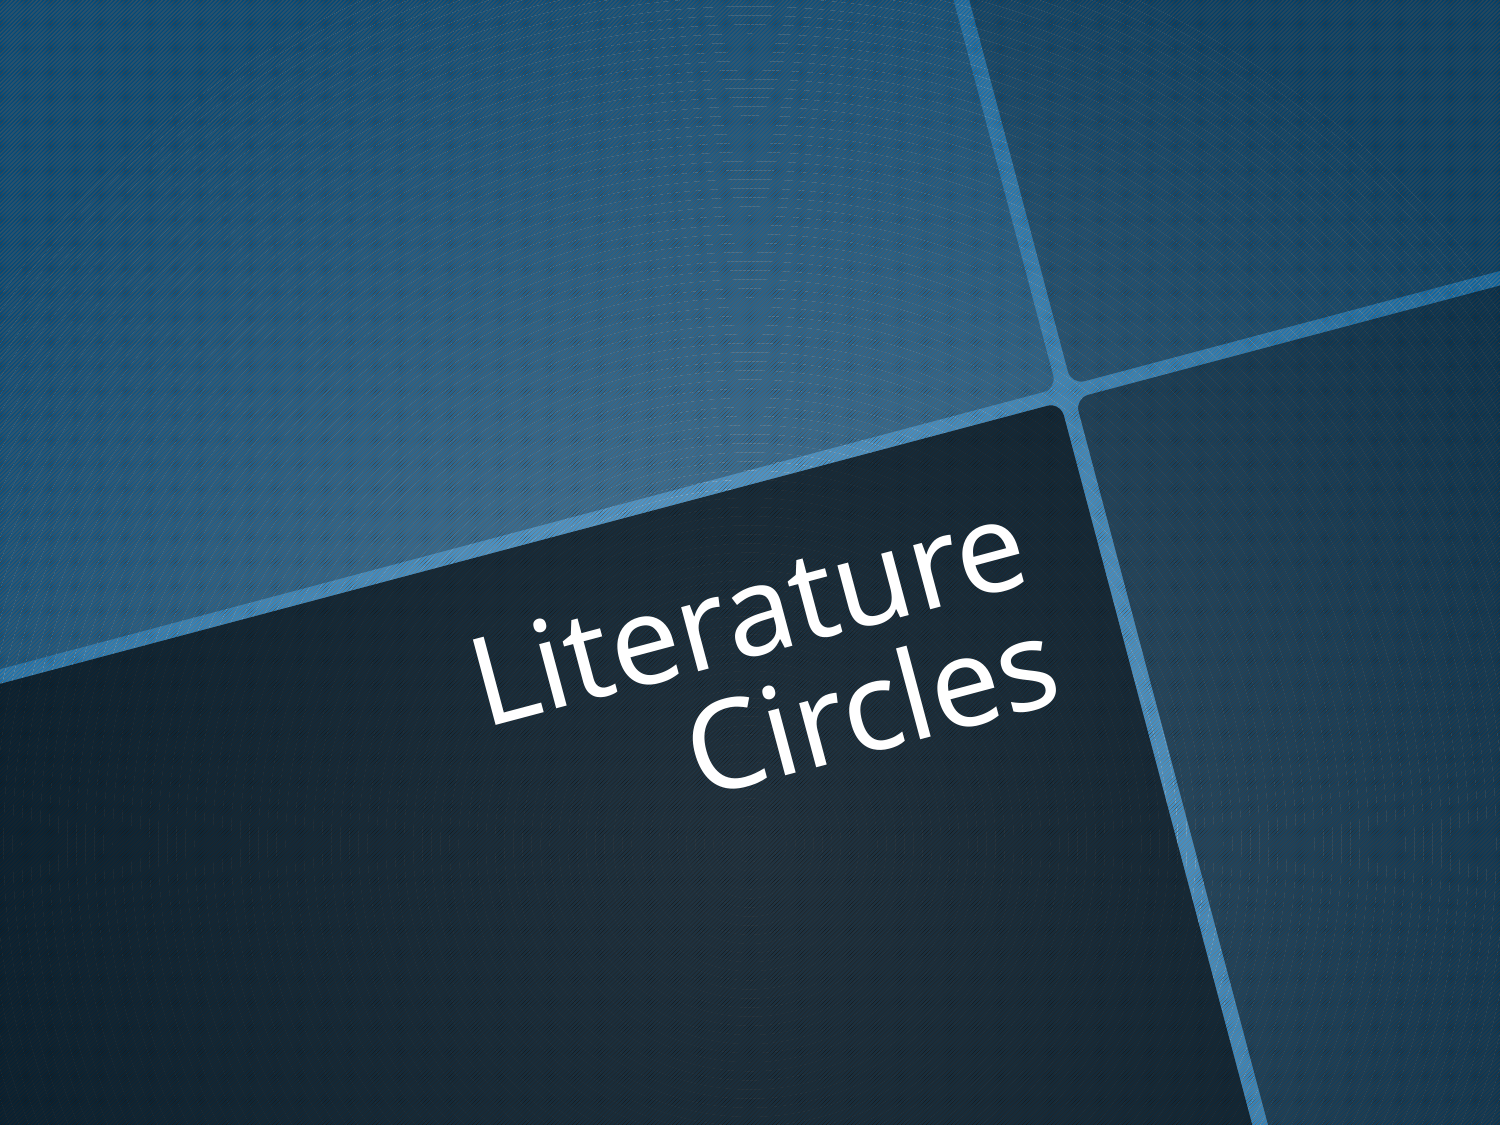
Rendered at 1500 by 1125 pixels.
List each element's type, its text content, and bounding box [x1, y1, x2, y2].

title Literature Circles [72, 473, 1089, 982]
